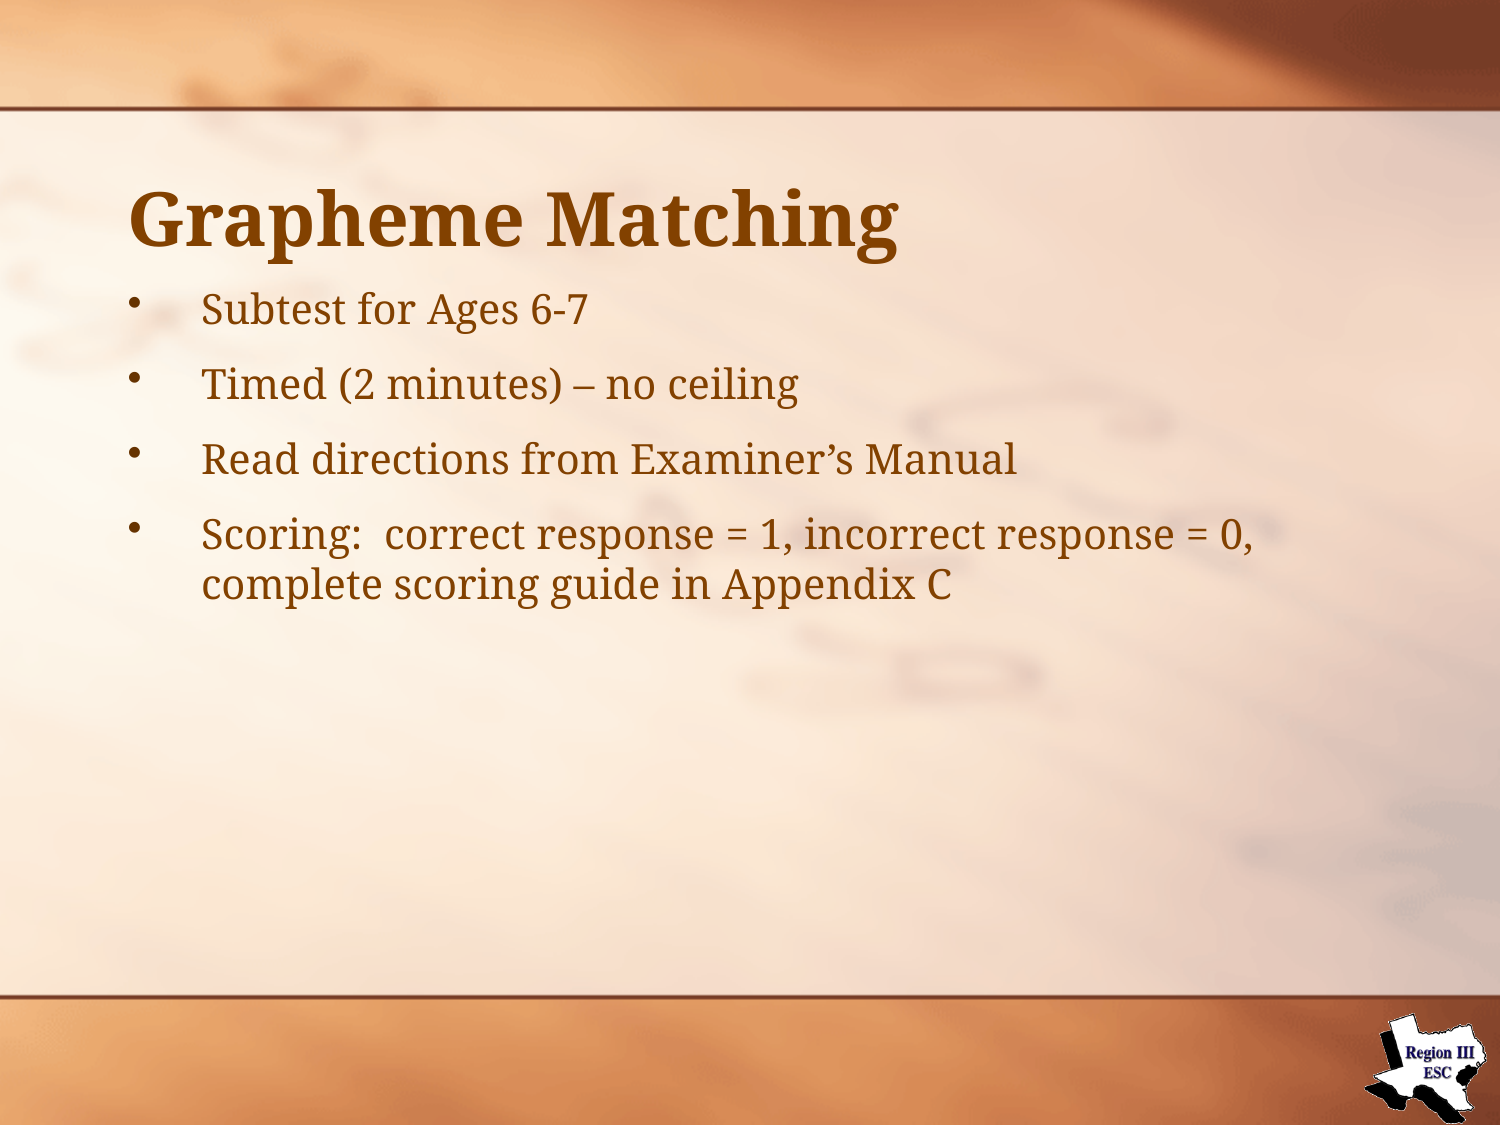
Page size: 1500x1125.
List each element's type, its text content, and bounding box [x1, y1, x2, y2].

list Subtest for Ages 6-7 Timed (2 minutes) – no ceiling Read directions from Examiner’s Manual Scoring: correct response = 1, incorrect response = 0, complete scoring guide in Appendix C [112, 275, 1413, 950]
title Grapheme Matching [112, 125, 1413, 270]
picture [0, 0, 1500, 1125]
